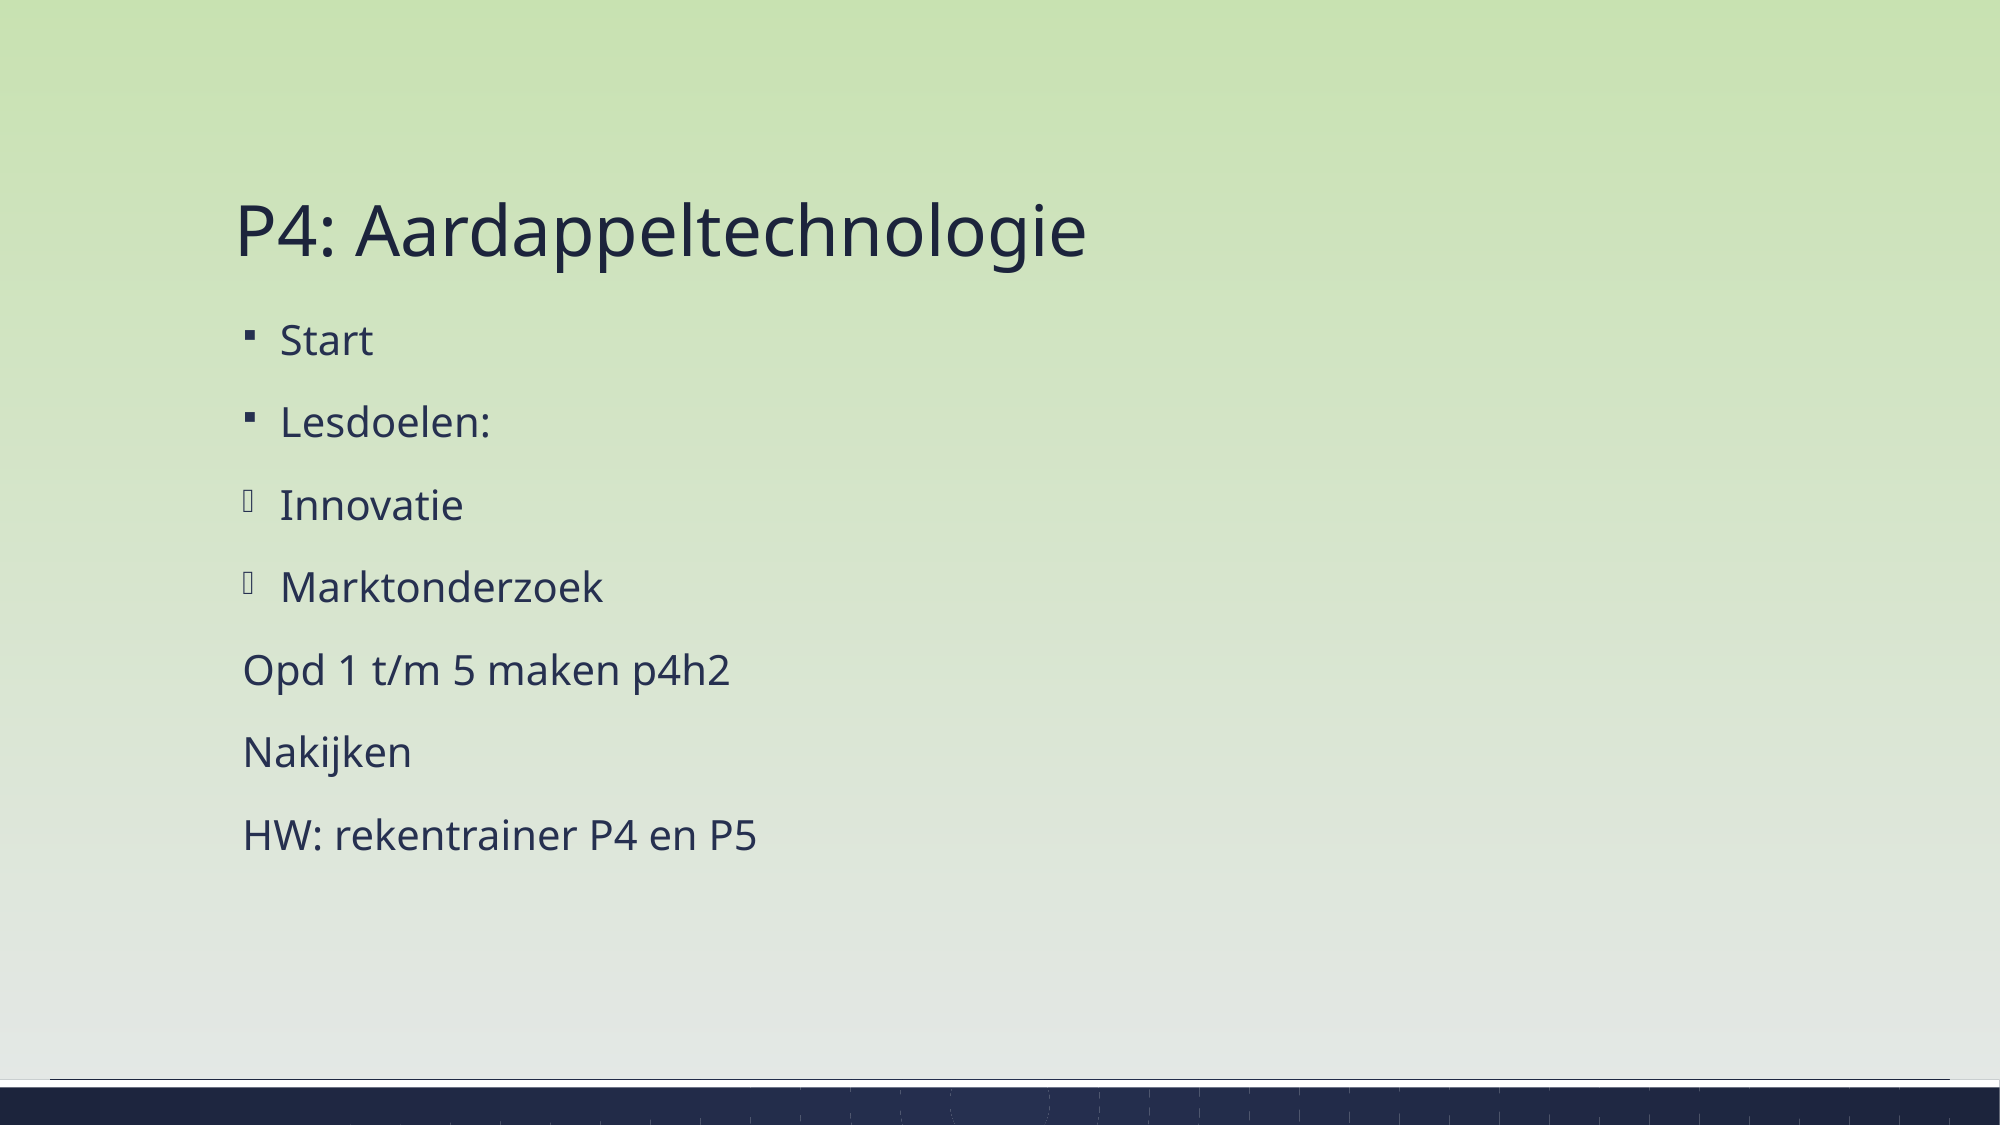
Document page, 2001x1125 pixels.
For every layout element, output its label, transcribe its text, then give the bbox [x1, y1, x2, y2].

title P4: Aardappeltechnologie [219, 76, 1780, 279]
list Start Lesdoelen: Innovatie Marktonderzoek Opd 1 t/m 5 maken p4h2 Nakijken HW: rekentrainer P4 en P5 [219, 311, 1780, 990]
